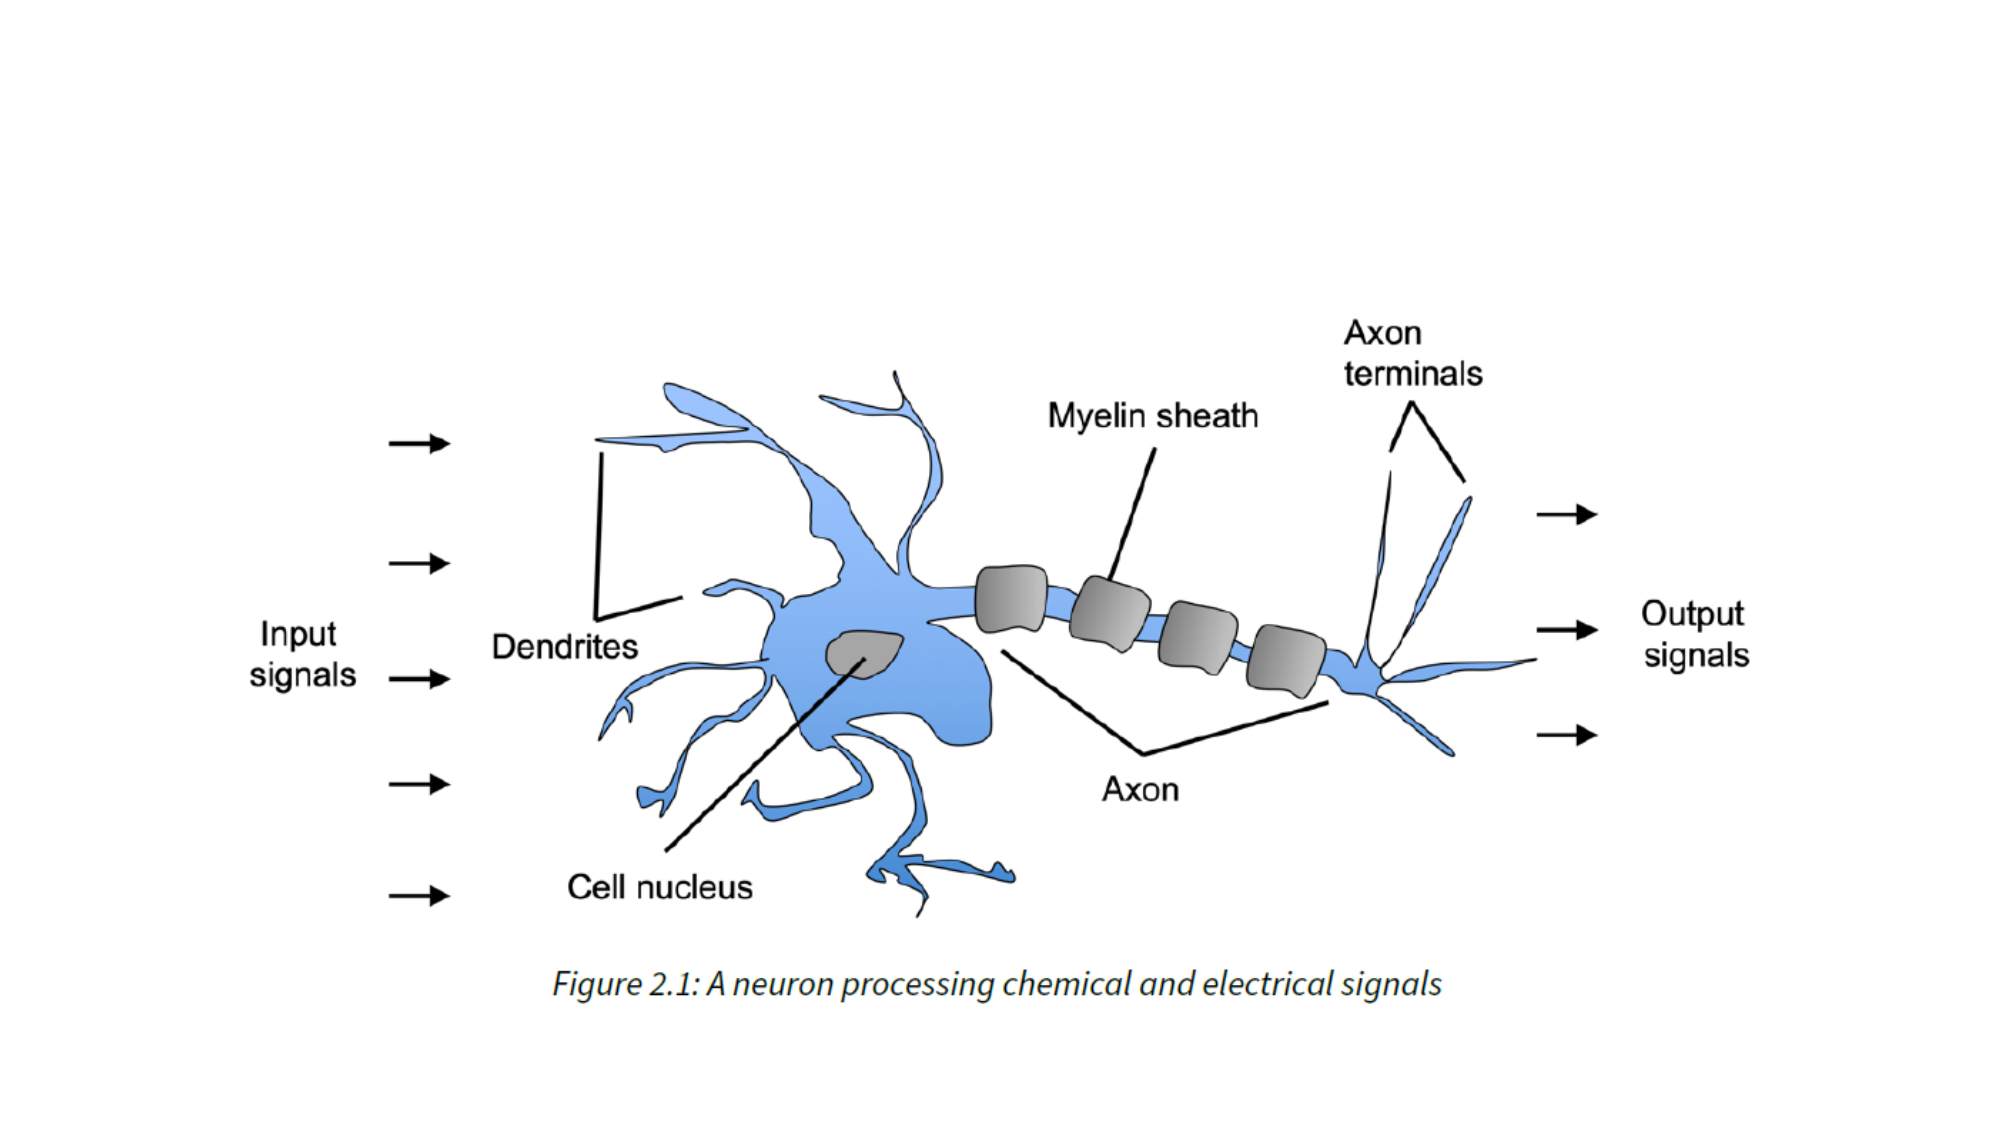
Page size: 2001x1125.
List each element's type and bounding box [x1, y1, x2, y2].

list [232, 299, 1768, 1014]
